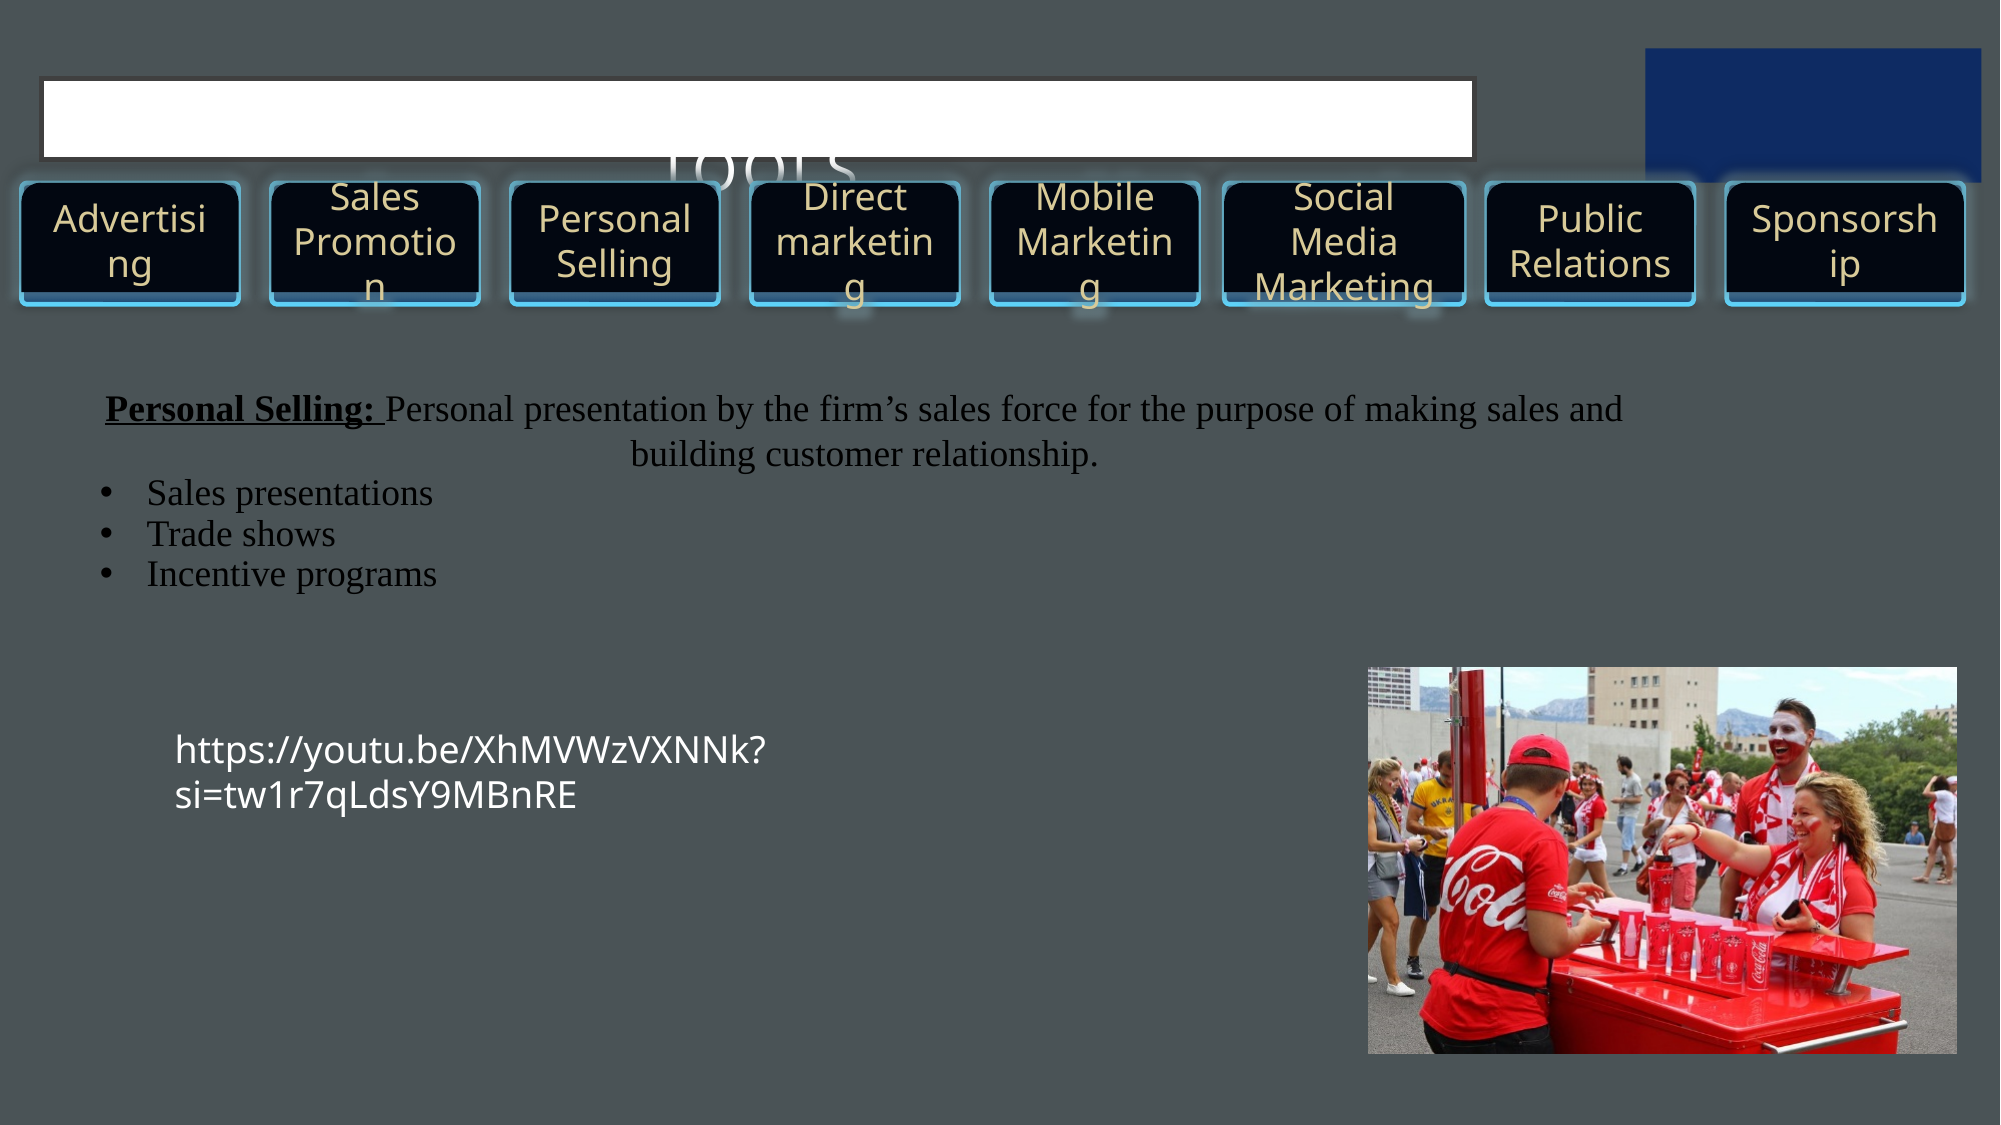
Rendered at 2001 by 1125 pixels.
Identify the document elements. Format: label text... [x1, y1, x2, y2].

picture [1974, 51, 1984, 187]
title IMC – Different types of promotional tools [39, 76, 1477, 162]
text_box Advertising [20, 181, 240, 294]
text_box [1644, 47, 1982, 184]
text_box Sponsorship [1725, 181, 1965, 294]
text_box Personal Selling [510, 181, 720, 294]
text_box Direct marketing [750, 181, 960, 294]
picture [1368, 667, 1957, 1054]
text_box Sales Promotion [270, 181, 480, 294]
text_box Mobile Marketing [990, 181, 1200, 294]
text_box Public Relations [1485, 181, 1695, 294]
text_box Social Media Marketing [1223, 181, 1466, 294]
text_box https://youtu.be/XhMVWzVXNNk?si=tw1r7qLdsY9MBnRE [159, 719, 1164, 824]
text_box Personal Selling: Personal presentation by the firm’s sales force for the purpose of making sales and building customer relationship. Sales presentations Trade shows Incentive programs [85, 376, 1646, 693]
